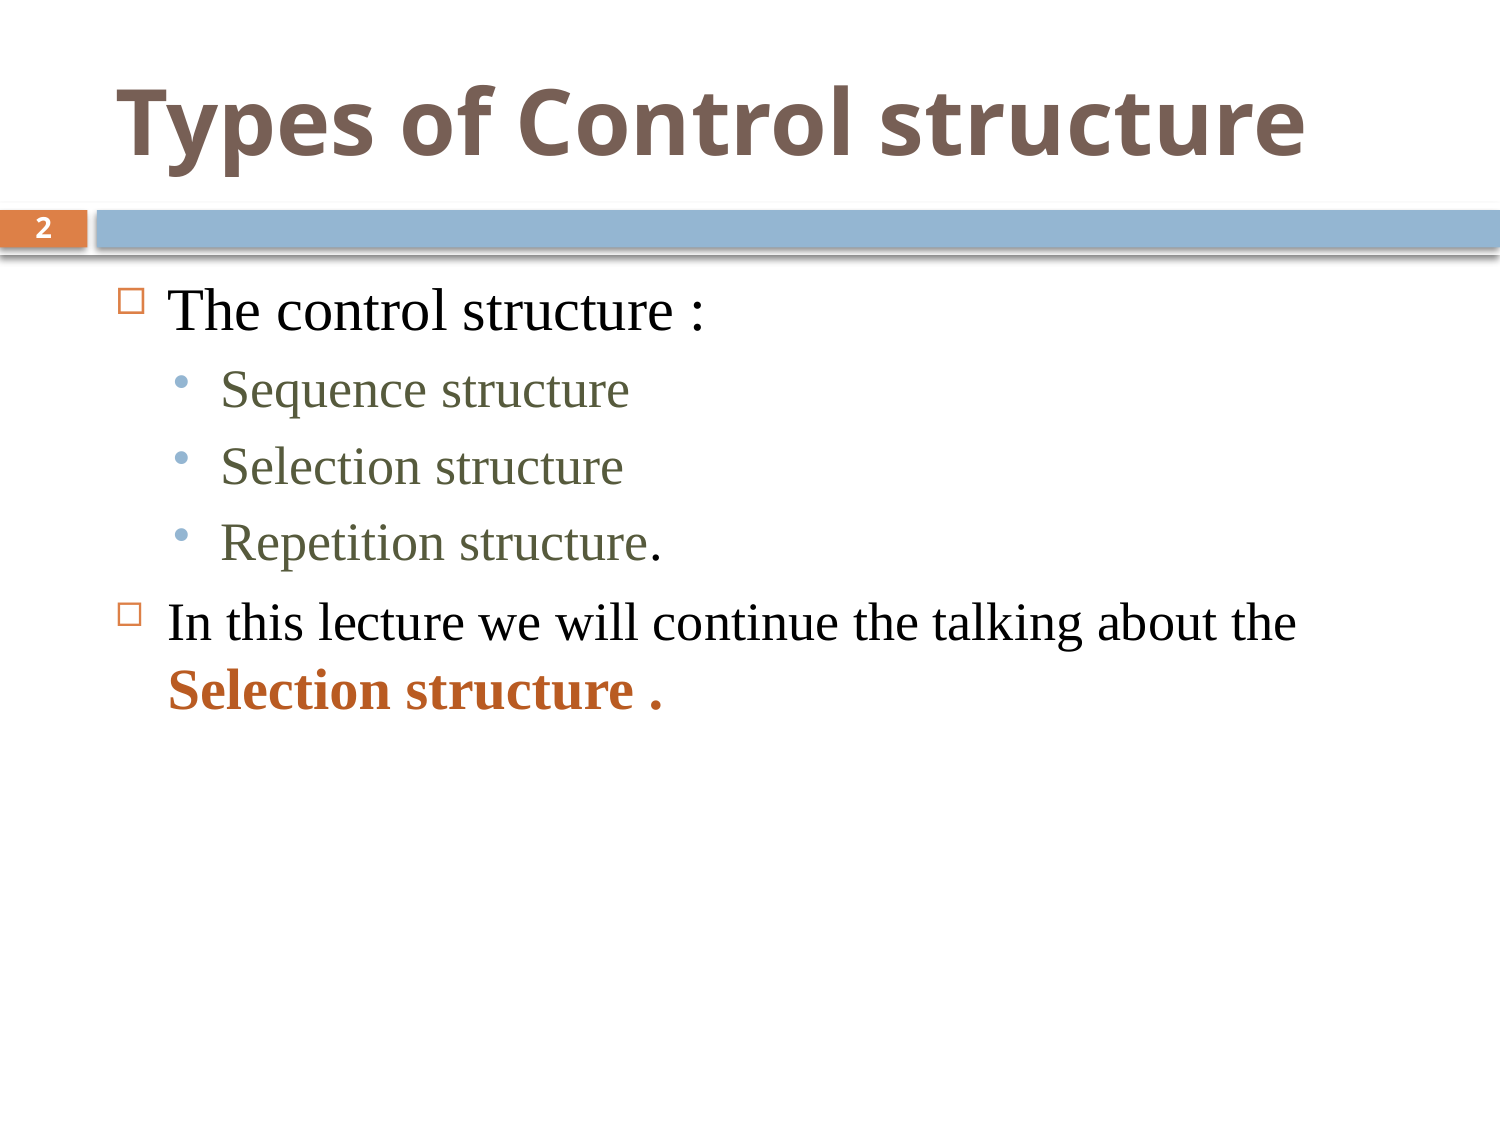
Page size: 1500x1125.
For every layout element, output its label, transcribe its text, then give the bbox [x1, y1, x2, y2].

title Types of Control structure [100, 37, 1438, 200]
list The control structure : Sequence structure Selection structure Repetition structure. In this lecture we will continue the talking about the Selection structure . [100, 262, 1438, 1000]
slide_number 2 [0, 208, 88, 249]
